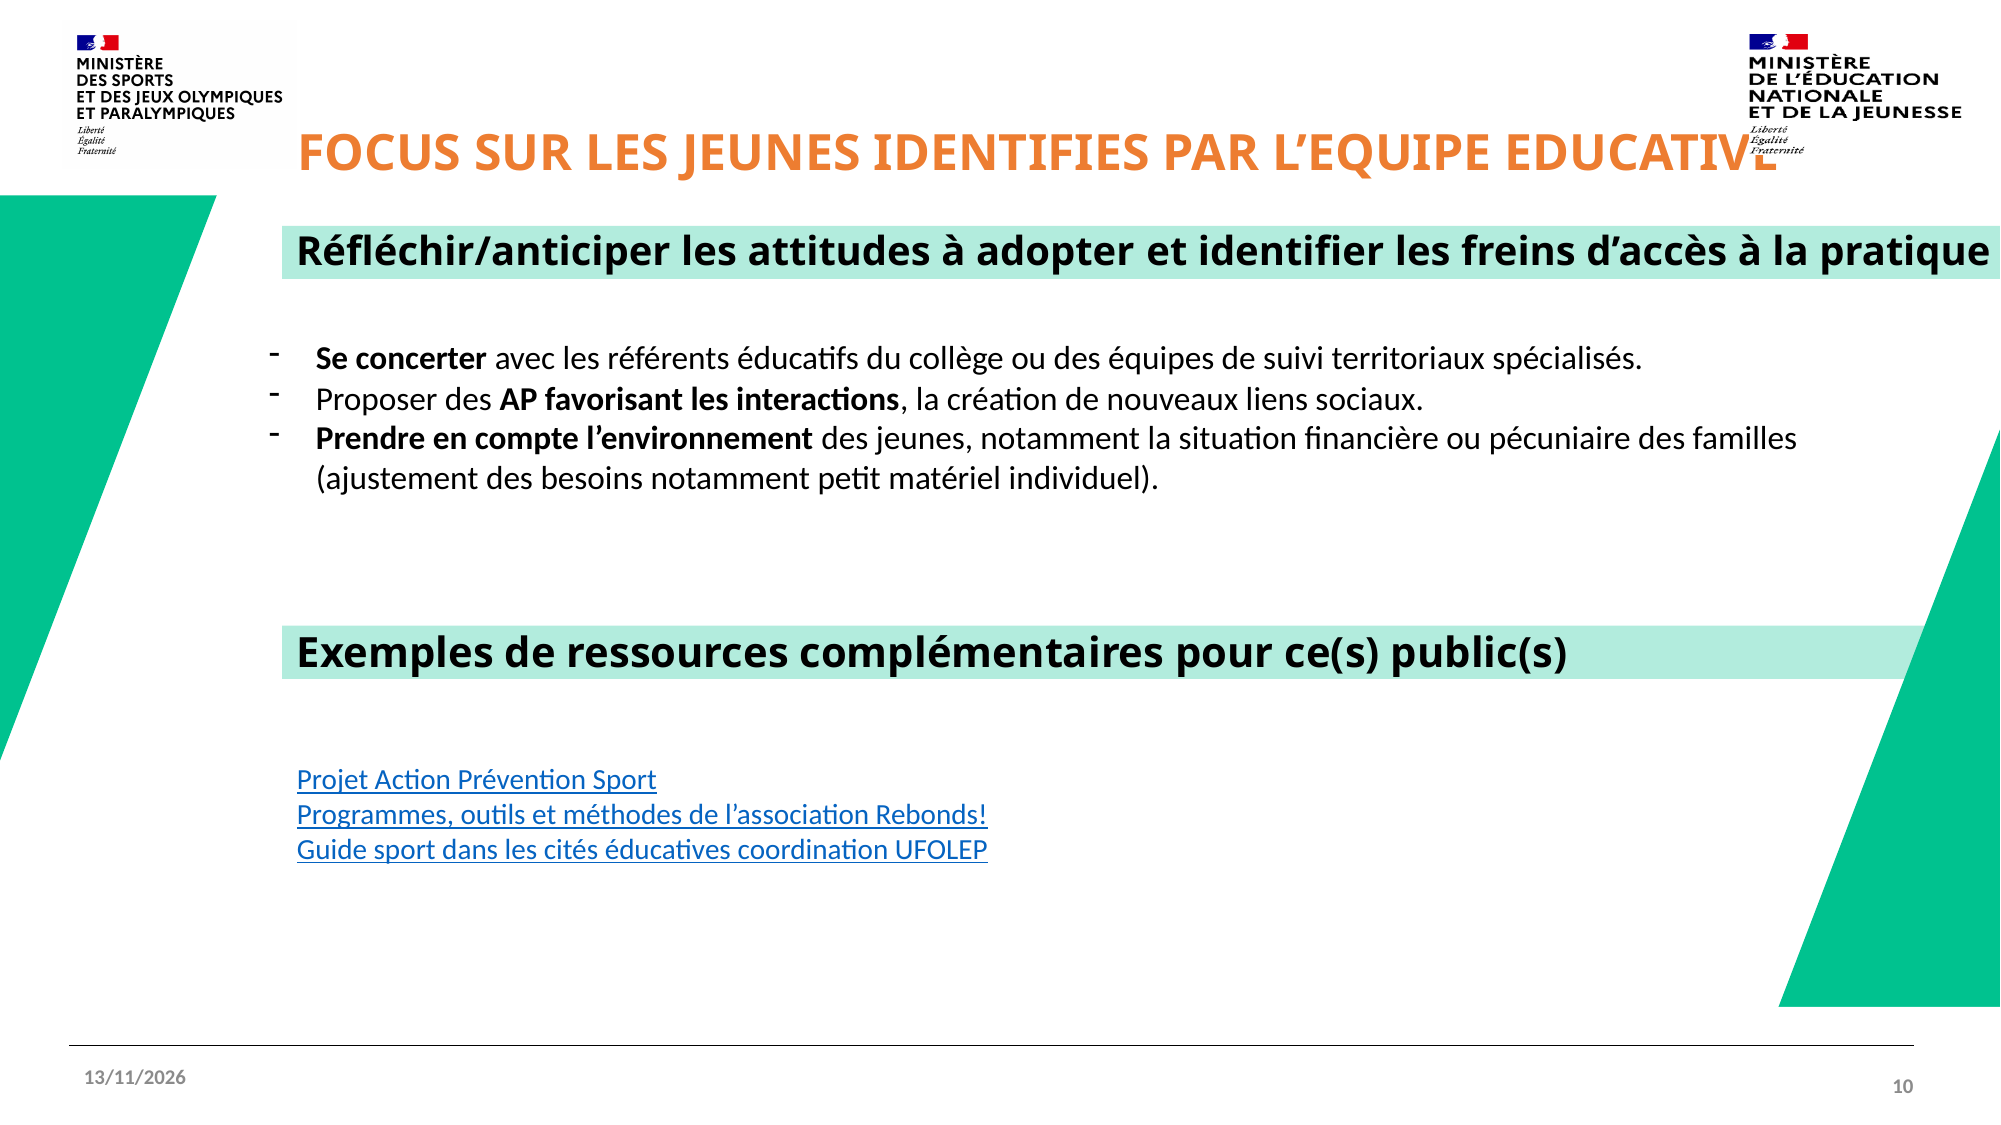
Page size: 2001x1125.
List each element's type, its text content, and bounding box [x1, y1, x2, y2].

picture [62, 20, 297, 169]
text_box Réfléchir/anticiper les attitudes à adopter et identifier les freins d’accès à la pratique [282, 225, 2000, 279]
text_box Se concerter avec les référents éducatifs du collège ou des équipes de suivi territoriaux spécialisés. Proposer des AP favorisant les interactions, la création de nouveaux liens sociaux. Prendre en compte l’environnement des jeunes, notamment la situation financière ou pécuniaire des familles (ajustement des besoins notamment petit matériel individuel). [254, 329, 1830, 549]
slide_number 10 [1618, 1046, 1914, 1125]
text_box Projet Action Prévention Sport Programmes, outils et méthodes de l’association Rebonds! Guide sport dans les cités éducatives coordination UFOLEP [282, 753, 1951, 913]
picture [1749, 34, 1963, 155]
text_box Exemples de ressources complémentaires pour ce(s) public(s) [282, 625, 1986, 679]
title FOCUS sur les Jeunes IDENTIFIES PAR L’EQUIPE EDUCATIVE [282, 80, 1846, 225]
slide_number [69, 1046, 519, 1107]
